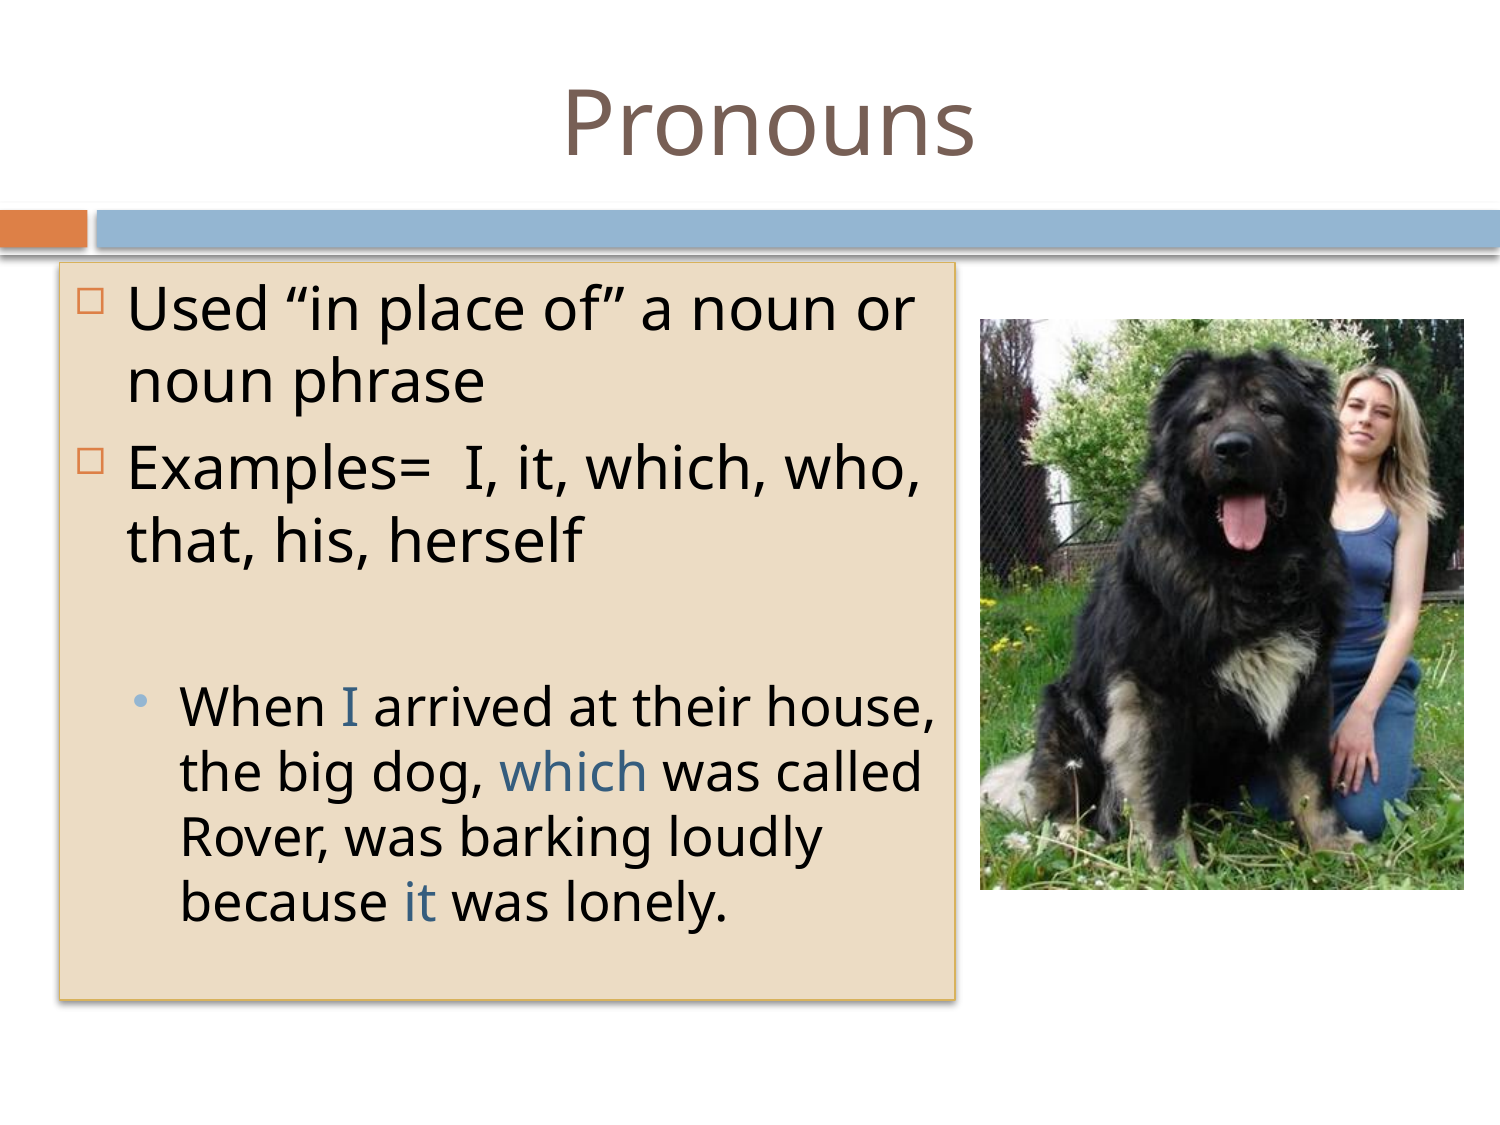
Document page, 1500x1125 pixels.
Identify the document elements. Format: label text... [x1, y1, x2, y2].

list Used “in place of” a noun or noun phrase Examples= I, it, which, who, that, his, herself When I arrived at their house, the big dog, which was called Rover, was barking loudly because it was lonely. [59, 262, 956, 1001]
picture [979, 318, 1464, 890]
title Pronouns [100, 37, 1438, 200]
